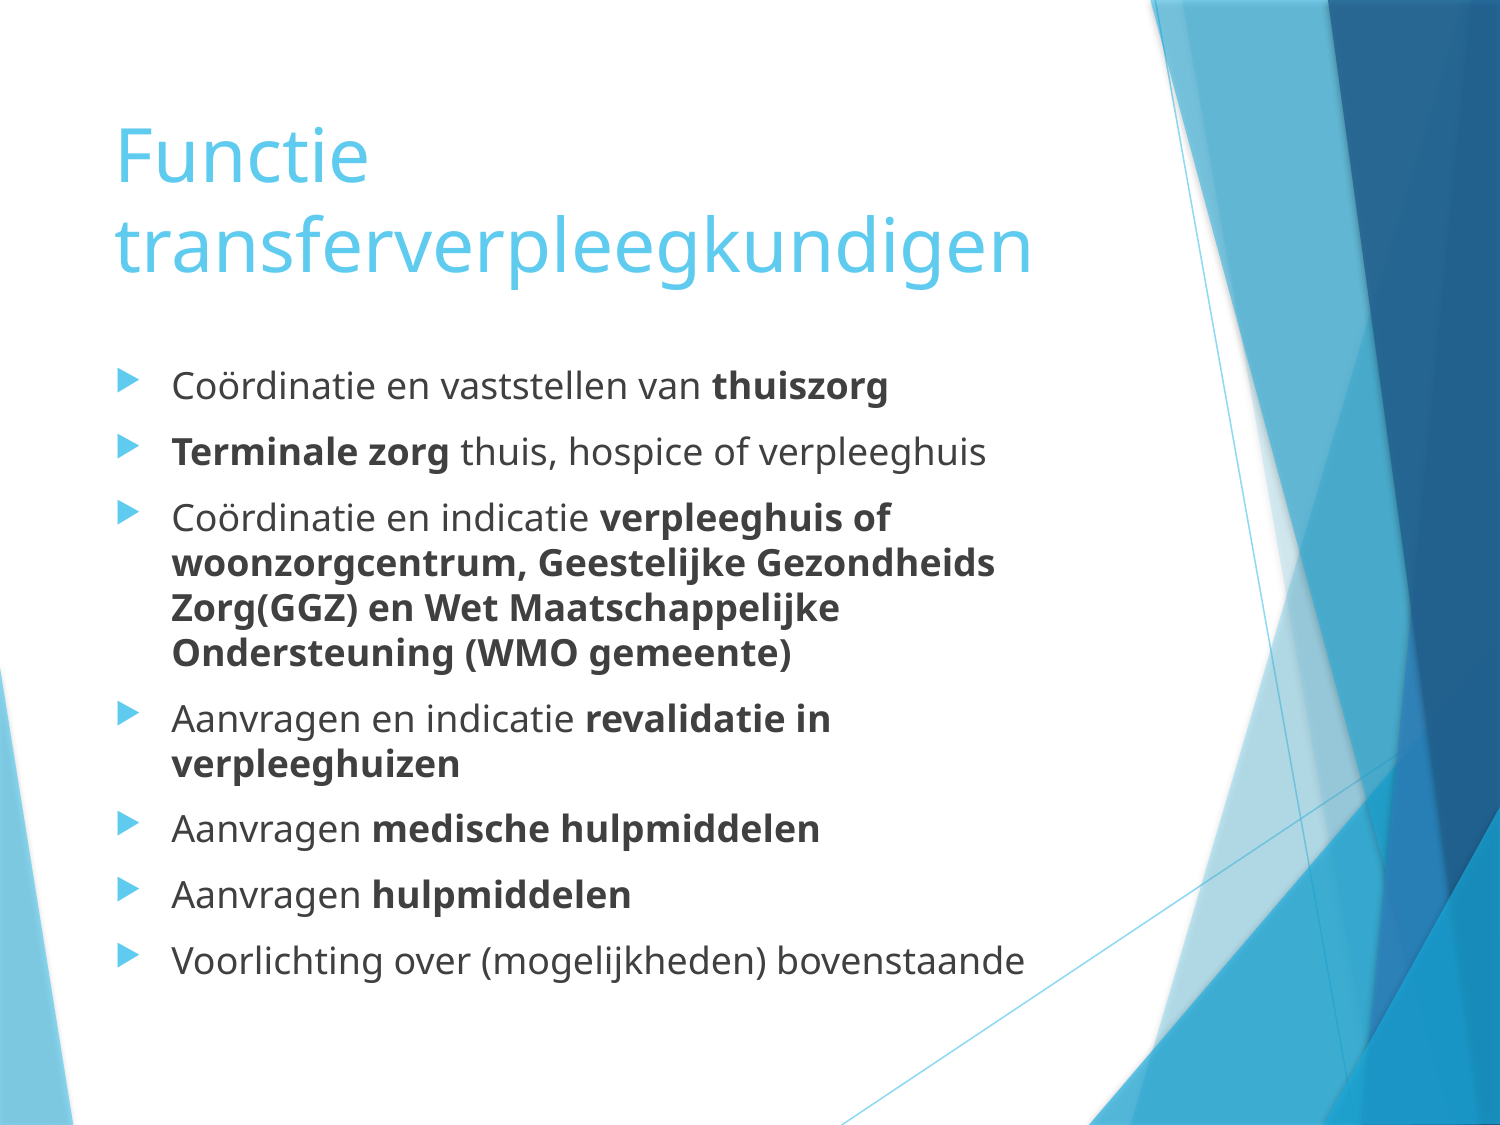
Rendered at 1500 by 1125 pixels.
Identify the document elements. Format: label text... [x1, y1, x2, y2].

list Coördinatie en vaststellen van thuiszorg Terminale zorg thuis, hospice of verpleeghuis Coördinatie en indicatie verpleeghuis of woonzorgcentrum, Geestelijke Gezondheids Zorg(GGZ) en Wet Maatschappelijke Ondersteuning (WMO gemeente) Aanvragen en indicatie revalidatie in verpleeghuizen Aanvragen medische hulpmiddelen Aanvragen hulpmiddelen Voorlichting over (mogelijkheden) bovenstaande [99, 354, 1142, 992]
title Functie transferverpleegkundigen [99, 99, 1142, 317]
